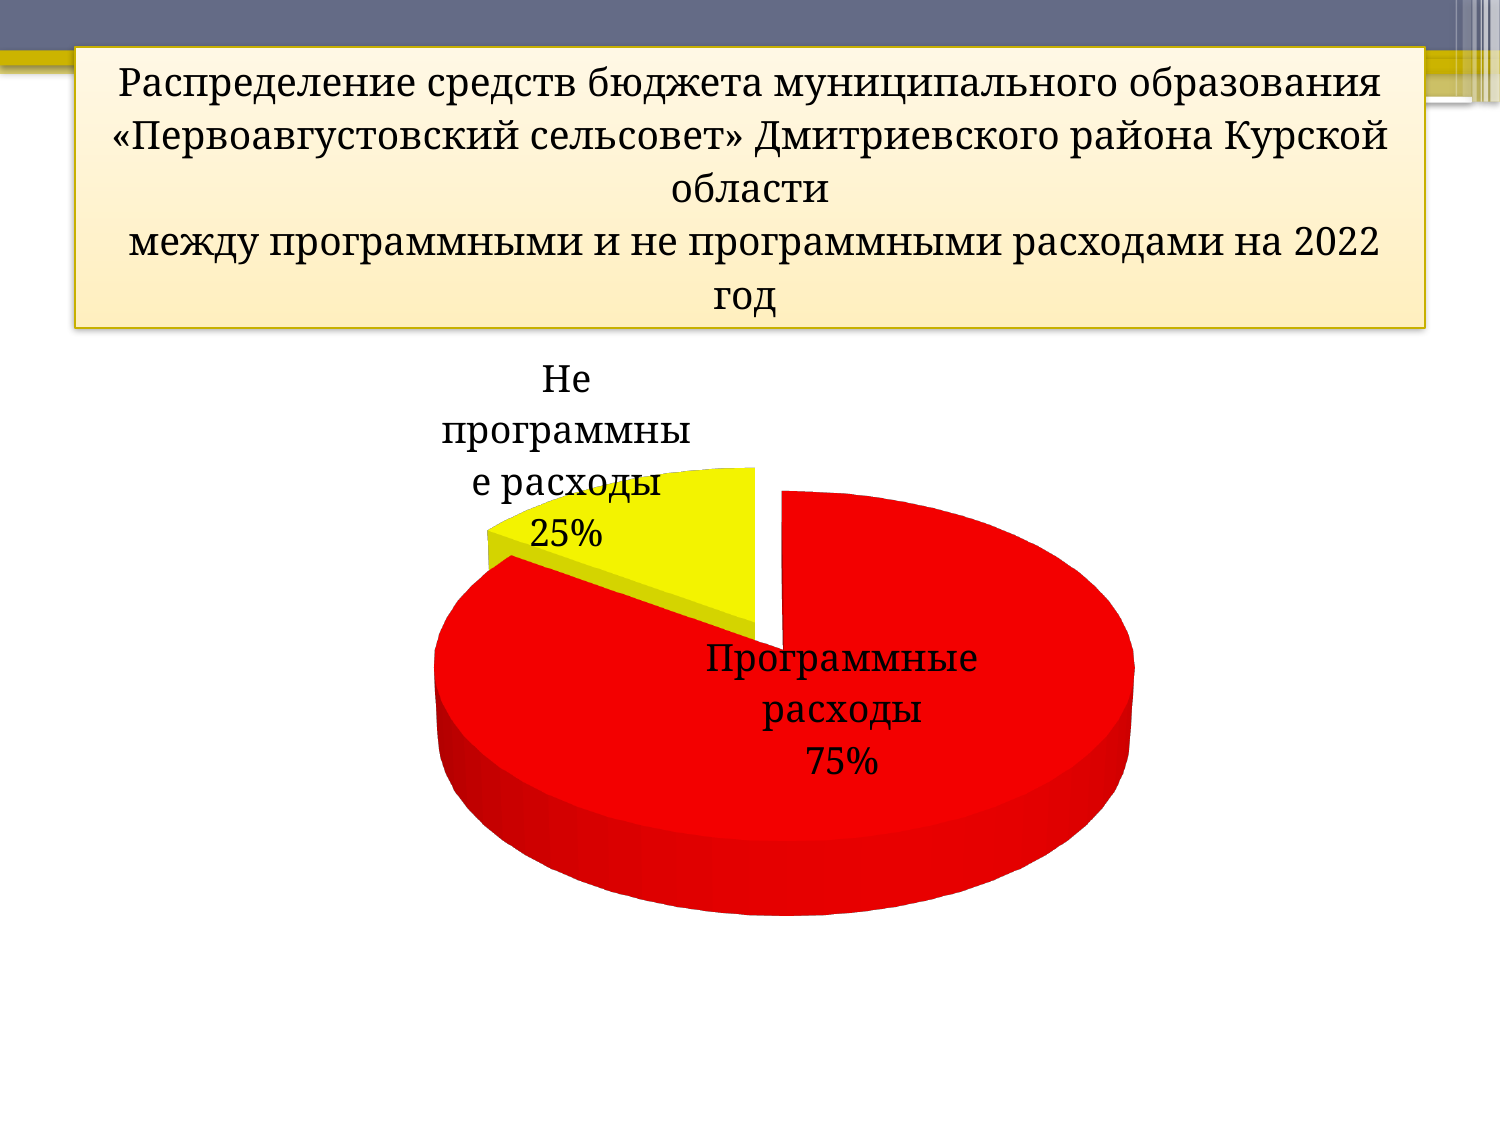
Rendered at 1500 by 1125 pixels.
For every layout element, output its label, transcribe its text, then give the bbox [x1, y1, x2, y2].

title Распределение средств бюджета муниципального образования «Первоавгустовский сельсовет» Дмитриевского района Курской области между программными и не программными расходами на 2022 год [74, 46, 1426, 329]
chart [70, 351, 1421, 1072]
